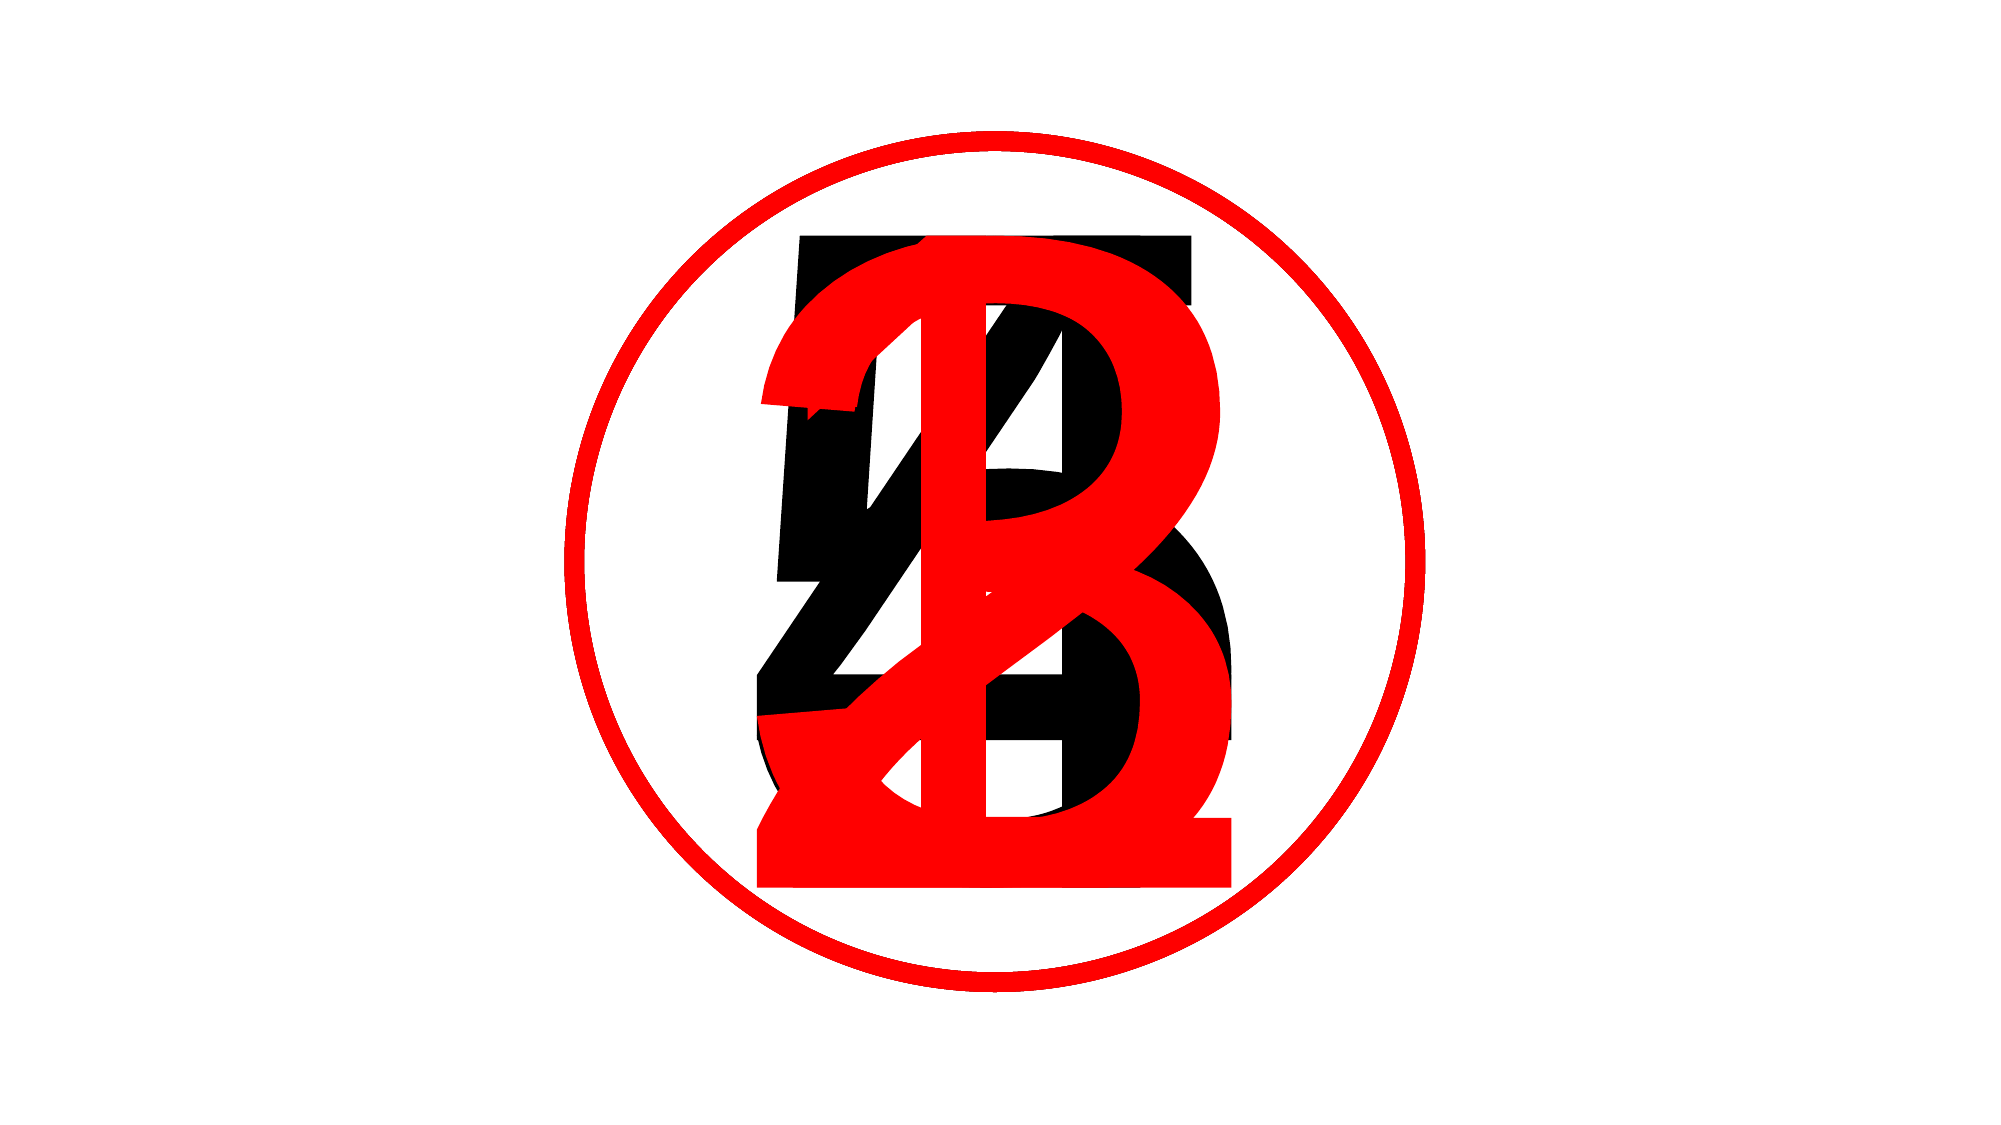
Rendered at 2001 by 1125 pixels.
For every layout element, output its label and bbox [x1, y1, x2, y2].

text_box [564, 131, 1426, 992]
